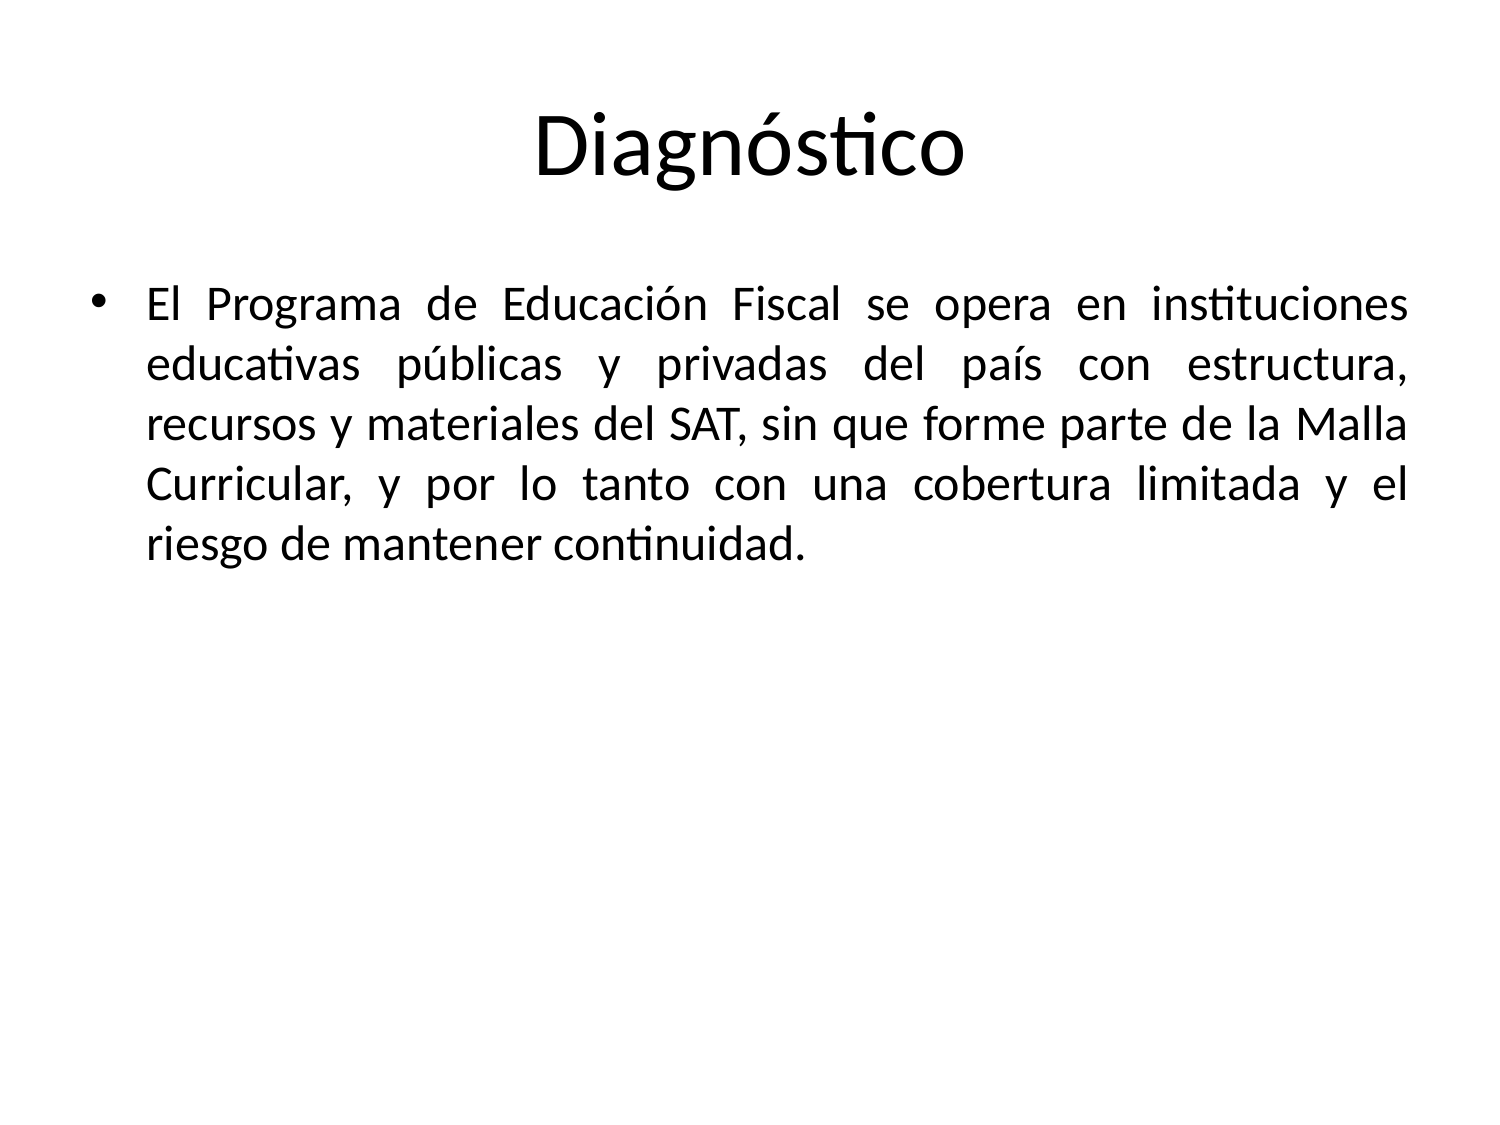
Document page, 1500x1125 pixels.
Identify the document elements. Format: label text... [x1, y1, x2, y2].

title Diagnóstico [75, 45, 1425, 233]
list El Programa de Educación Fiscal se opera en instituciones educativas públicas y privadas del país con estructura, recursos y materiales del SAT, sin que forme parte de la Malla Curricular, y por lo tanto con una cobertura limitada y el riesgo de mantener continuidad. [75, 262, 1425, 1005]
